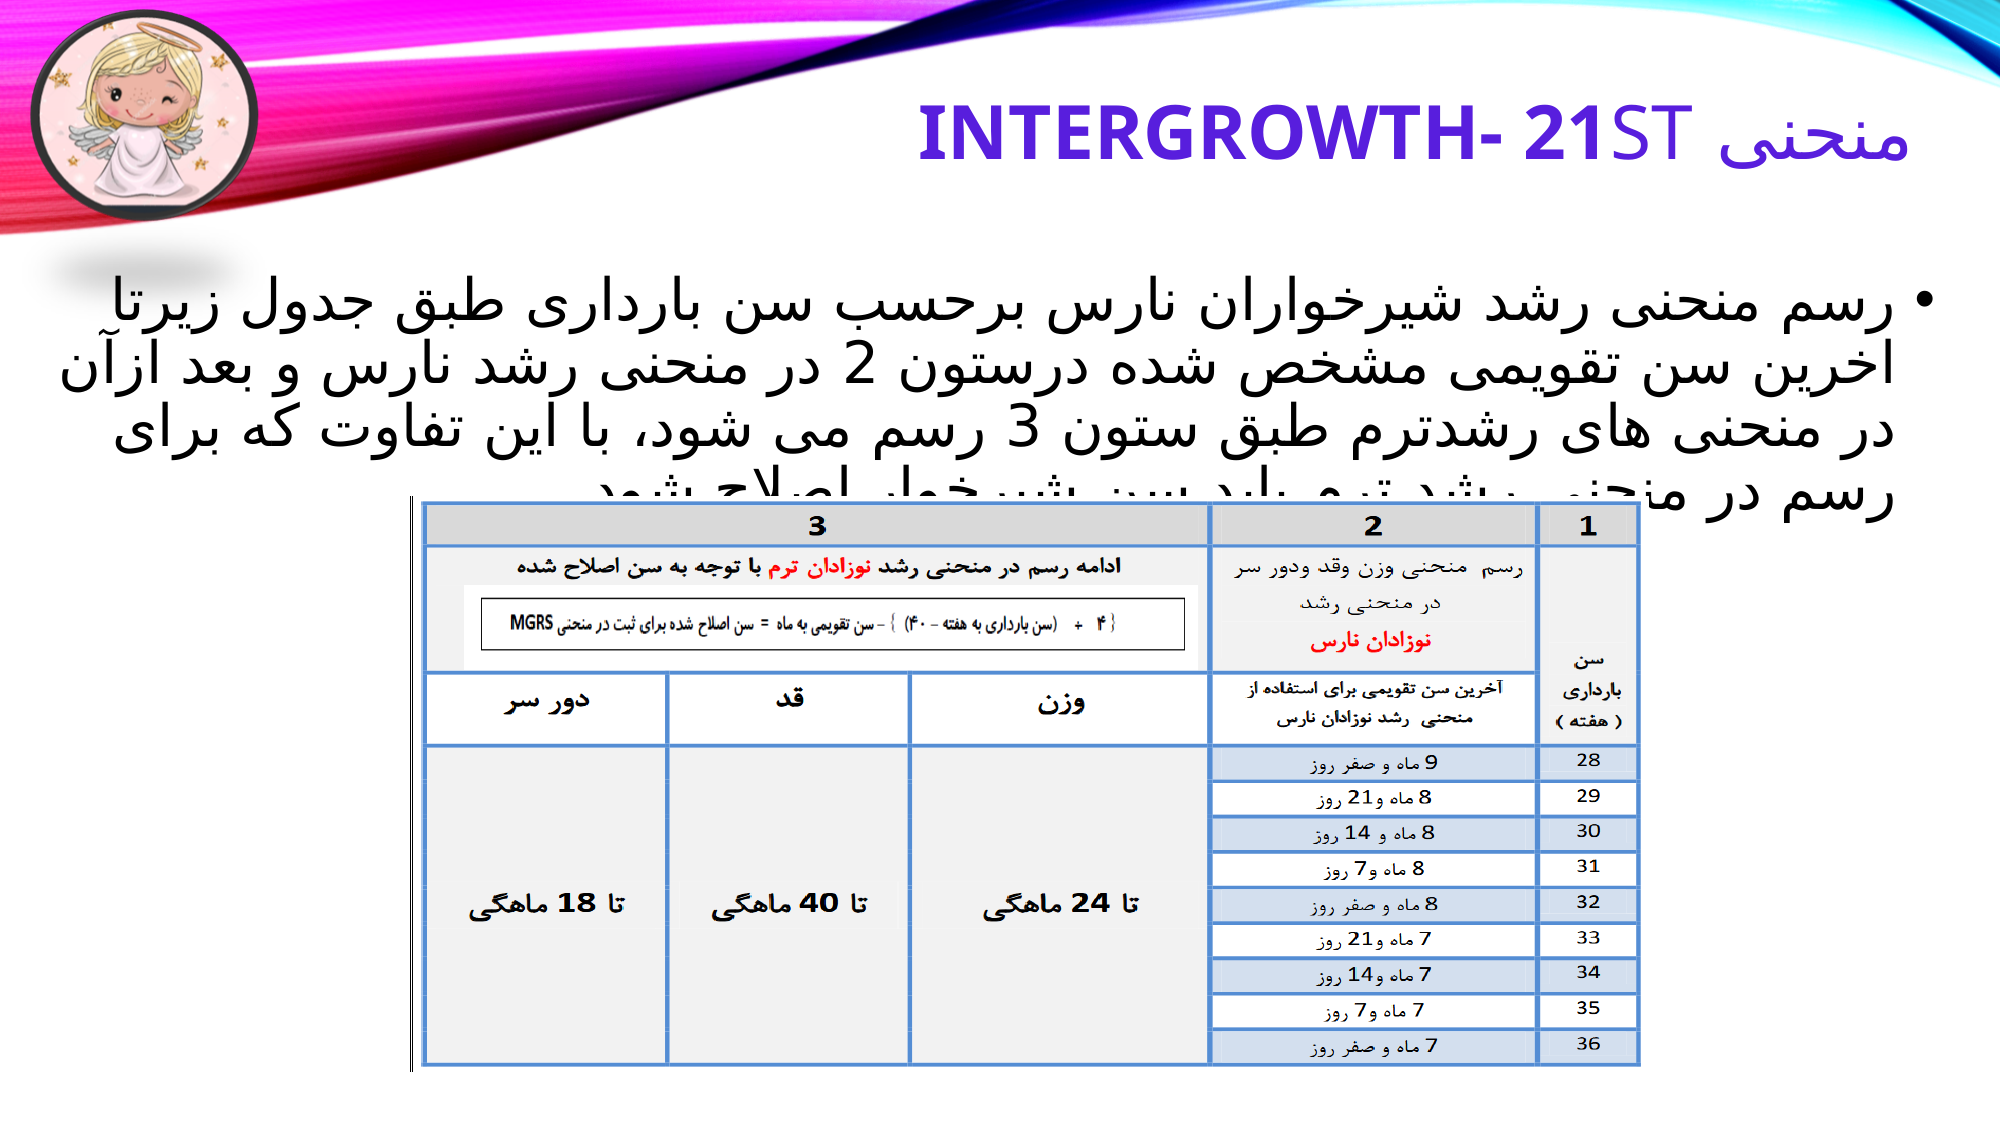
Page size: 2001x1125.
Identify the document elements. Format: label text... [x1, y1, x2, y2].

list رسم منحنی رشد شیرخواران نارس برحسب سن بارداری طبق جدول زیرتا اخرین سن تقویمی مشخص شده درستون 2 در منحنی رشد نارس و بعد ازآن در منحنی های رشدترم طبق ستون 3 رسم می شود، با این تفاوت که برای رسم در منحنی رشد ترم باید سن شیرخوار اصلاح شود. [43, 263, 1950, 924]
picture [0, 0, 2000, 338]
picture [1910, 0, 2000, 45]
title منحنی intergrowth- 21st [515, 29, 1929, 242]
picture [404, 496, 1649, 1073]
picture [1890, 0, 2000, 75]
